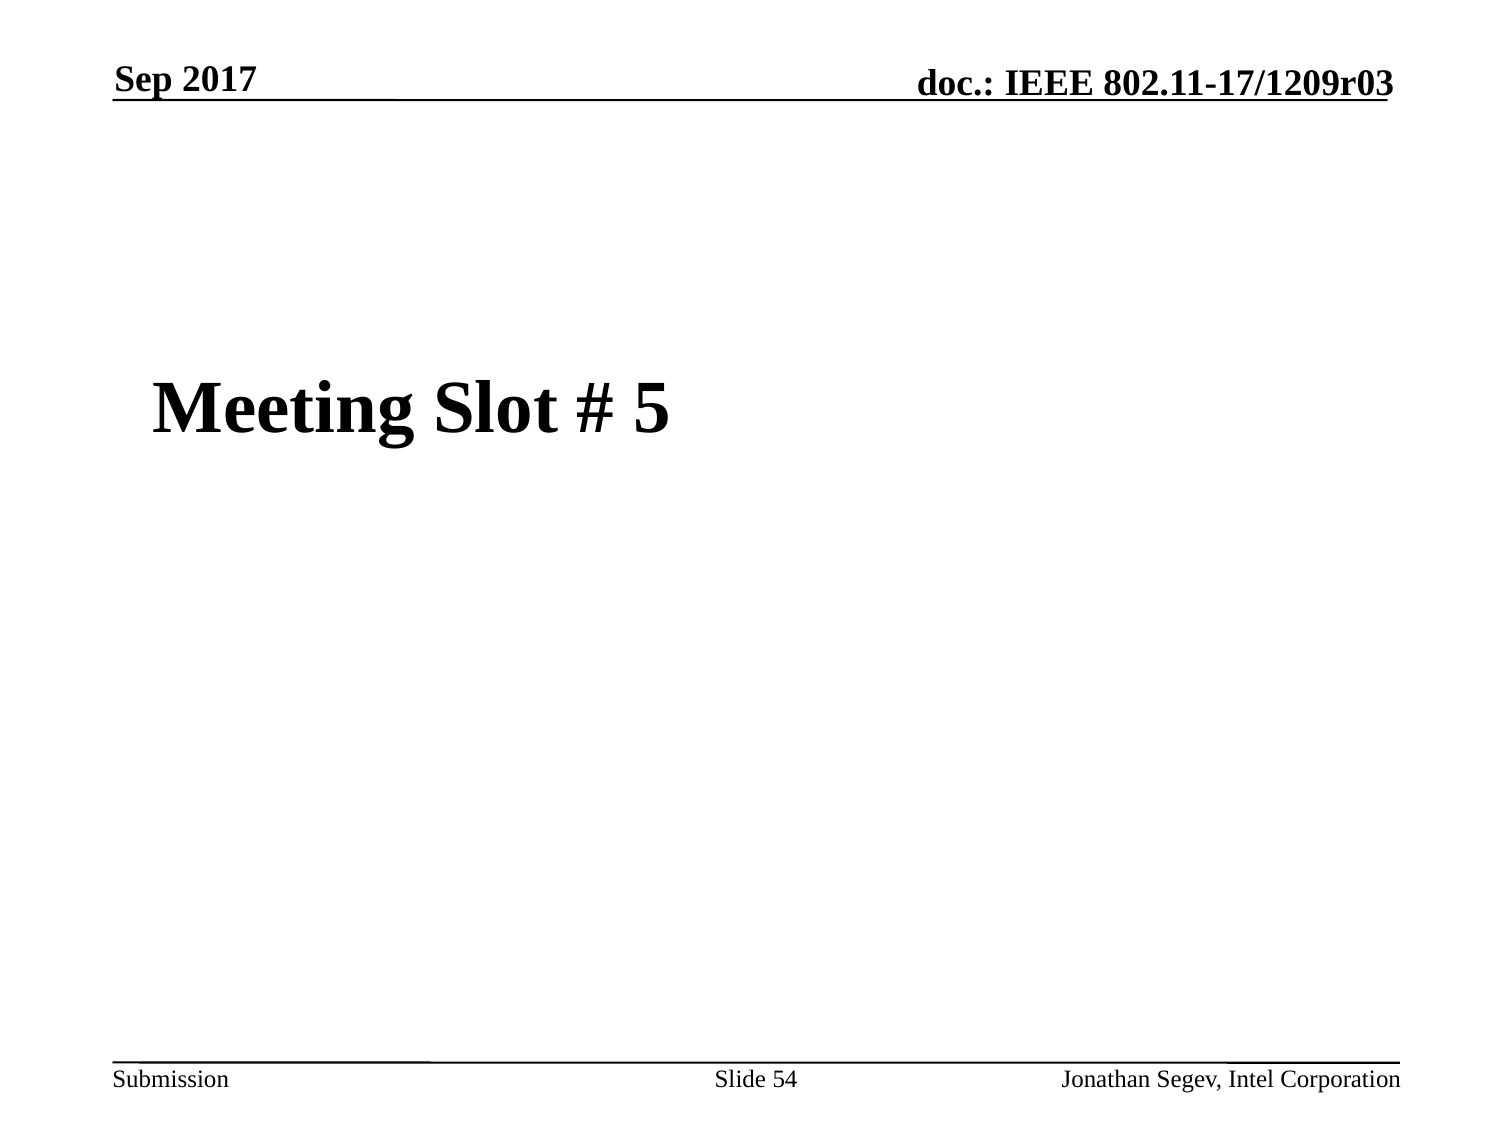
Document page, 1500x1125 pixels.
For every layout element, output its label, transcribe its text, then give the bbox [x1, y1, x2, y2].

list Meeting Slot # 5 [137, 349, 1413, 1025]
slide_number Slide 54 [712, 1061, 800, 1123]
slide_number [114, 54, 423, 100]
footer Jonathan Segev, Intel Corporation [878, 1061, 1402, 1093]
